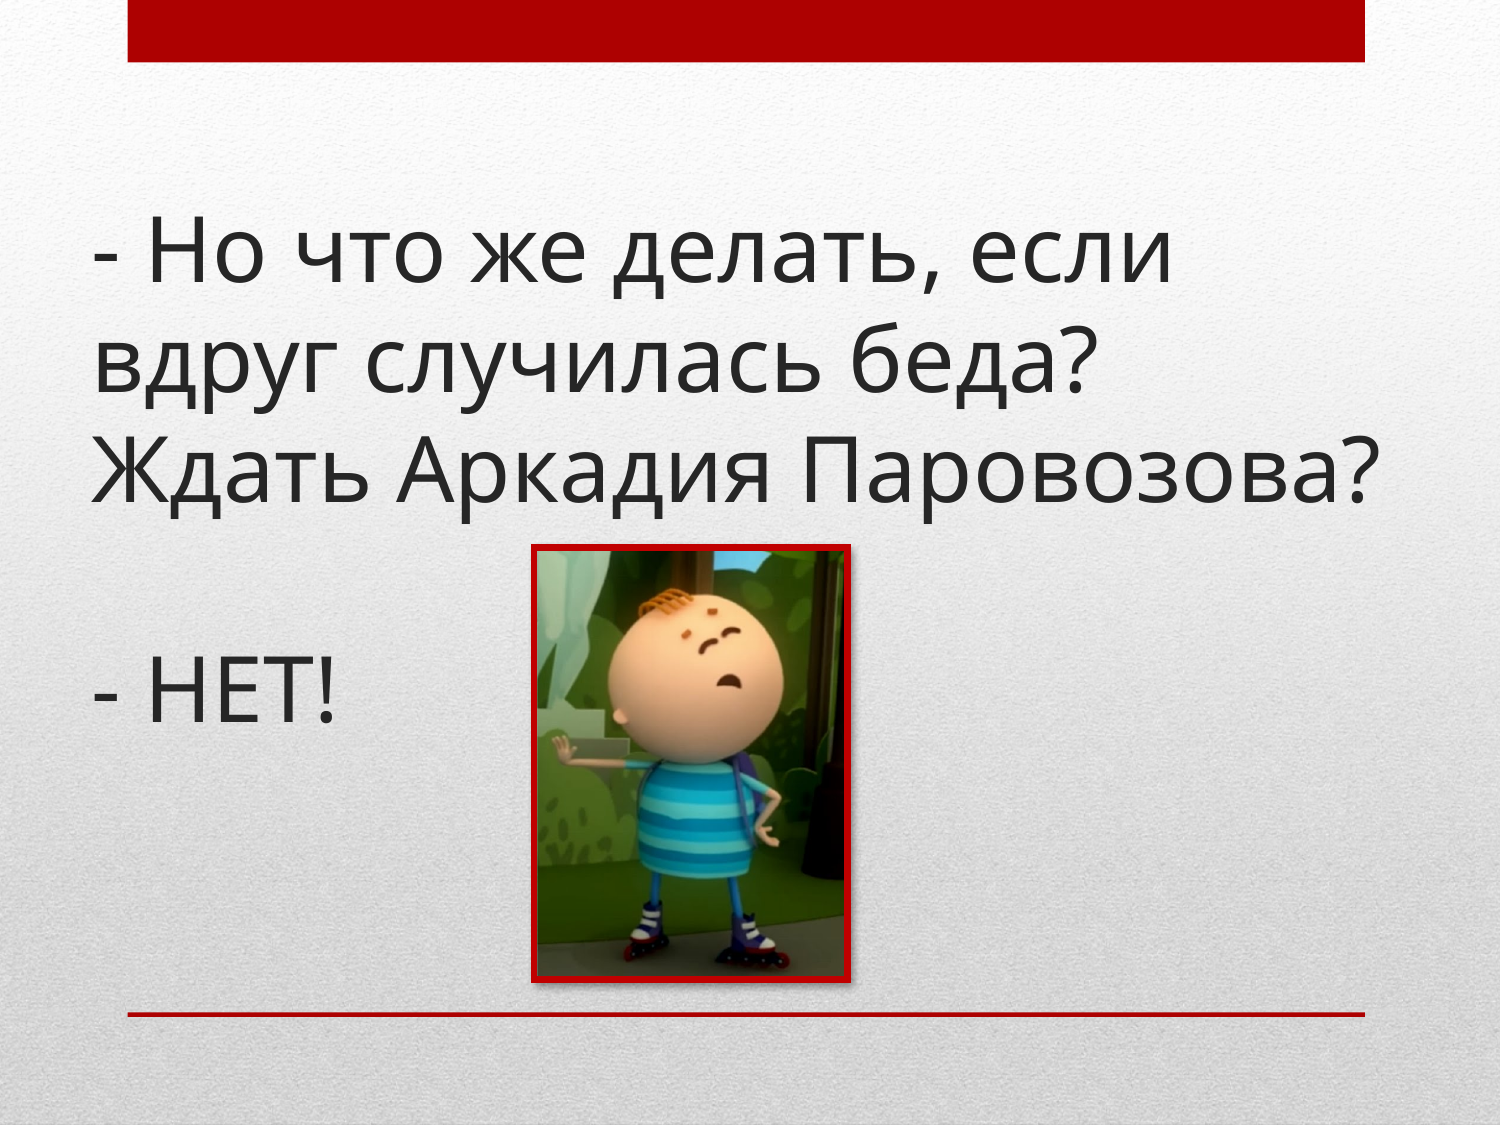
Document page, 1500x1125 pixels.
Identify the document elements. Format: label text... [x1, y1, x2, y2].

title - Но что же делать, если вдруг случилась беда? Ждать Аркадия Паровозова? - НЕТ! [76, 125, 1412, 988]
picture [536, 549, 846, 978]
